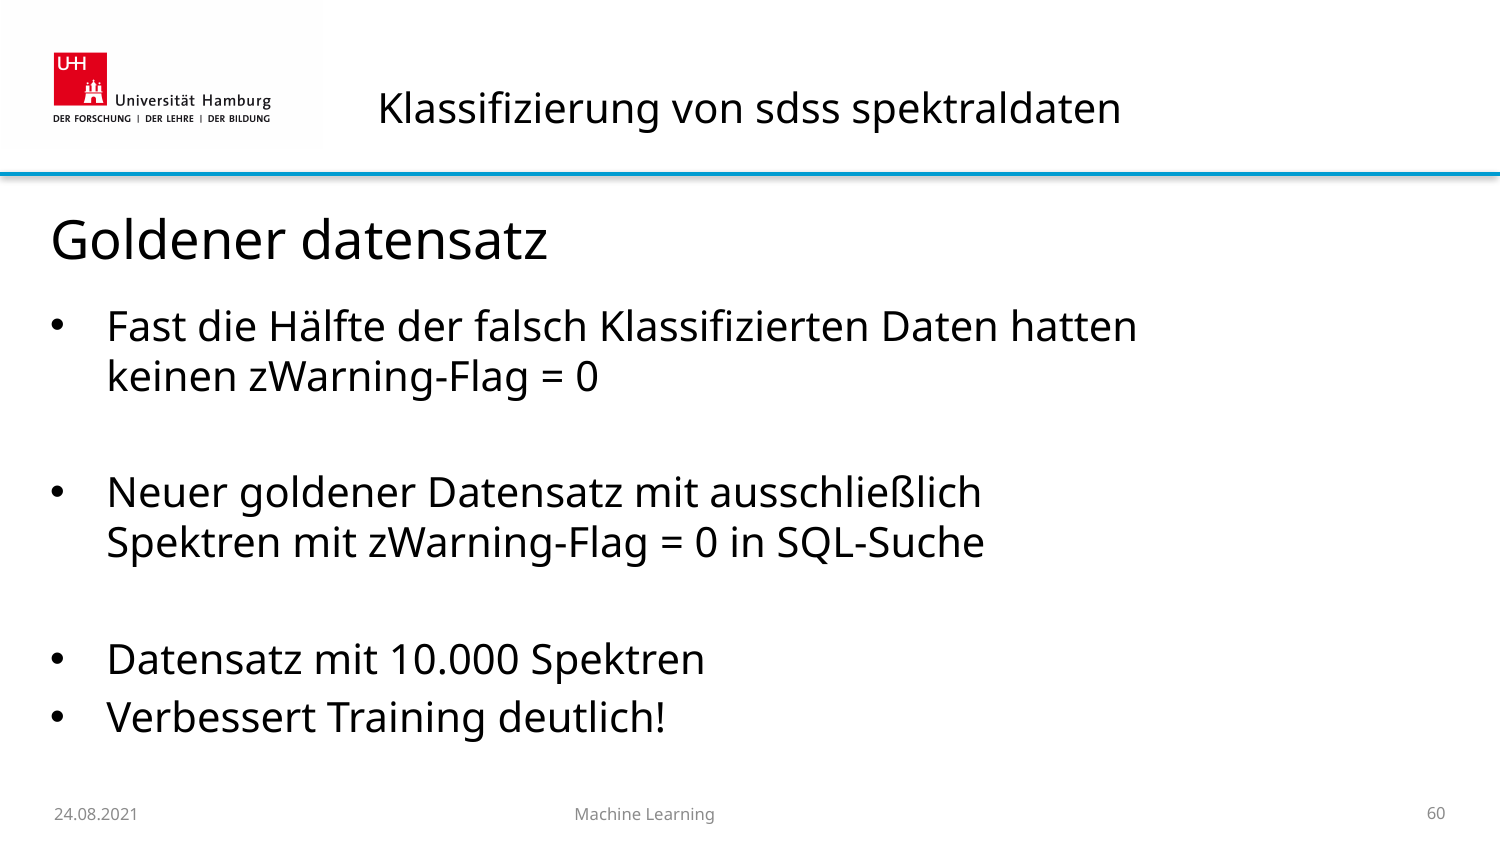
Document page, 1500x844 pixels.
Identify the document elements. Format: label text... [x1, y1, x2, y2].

footer Machine Learning [273, 788, 1016, 833]
list Goldener datensatz [35, 197, 1406, 281]
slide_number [54, 788, 210, 833]
picture [1, 0, 323, 149]
title Klassifizierung von sdss spektraldaten [275, 91, 1225, 122]
list Fast die Hälfte der falsch Klassifizierten Daten hatten keinen zWarning-Flag = 0 Neuer goldener Datensatz mit ausschließlich Spektren mit zWarning-Flag = 0 in SQL-Suche Datensatz mit 10.000 Spektren Verbessert Training deutlich! [35, 291, 1176, 765]
slide_number 60 [1361, 788, 1446, 833]
